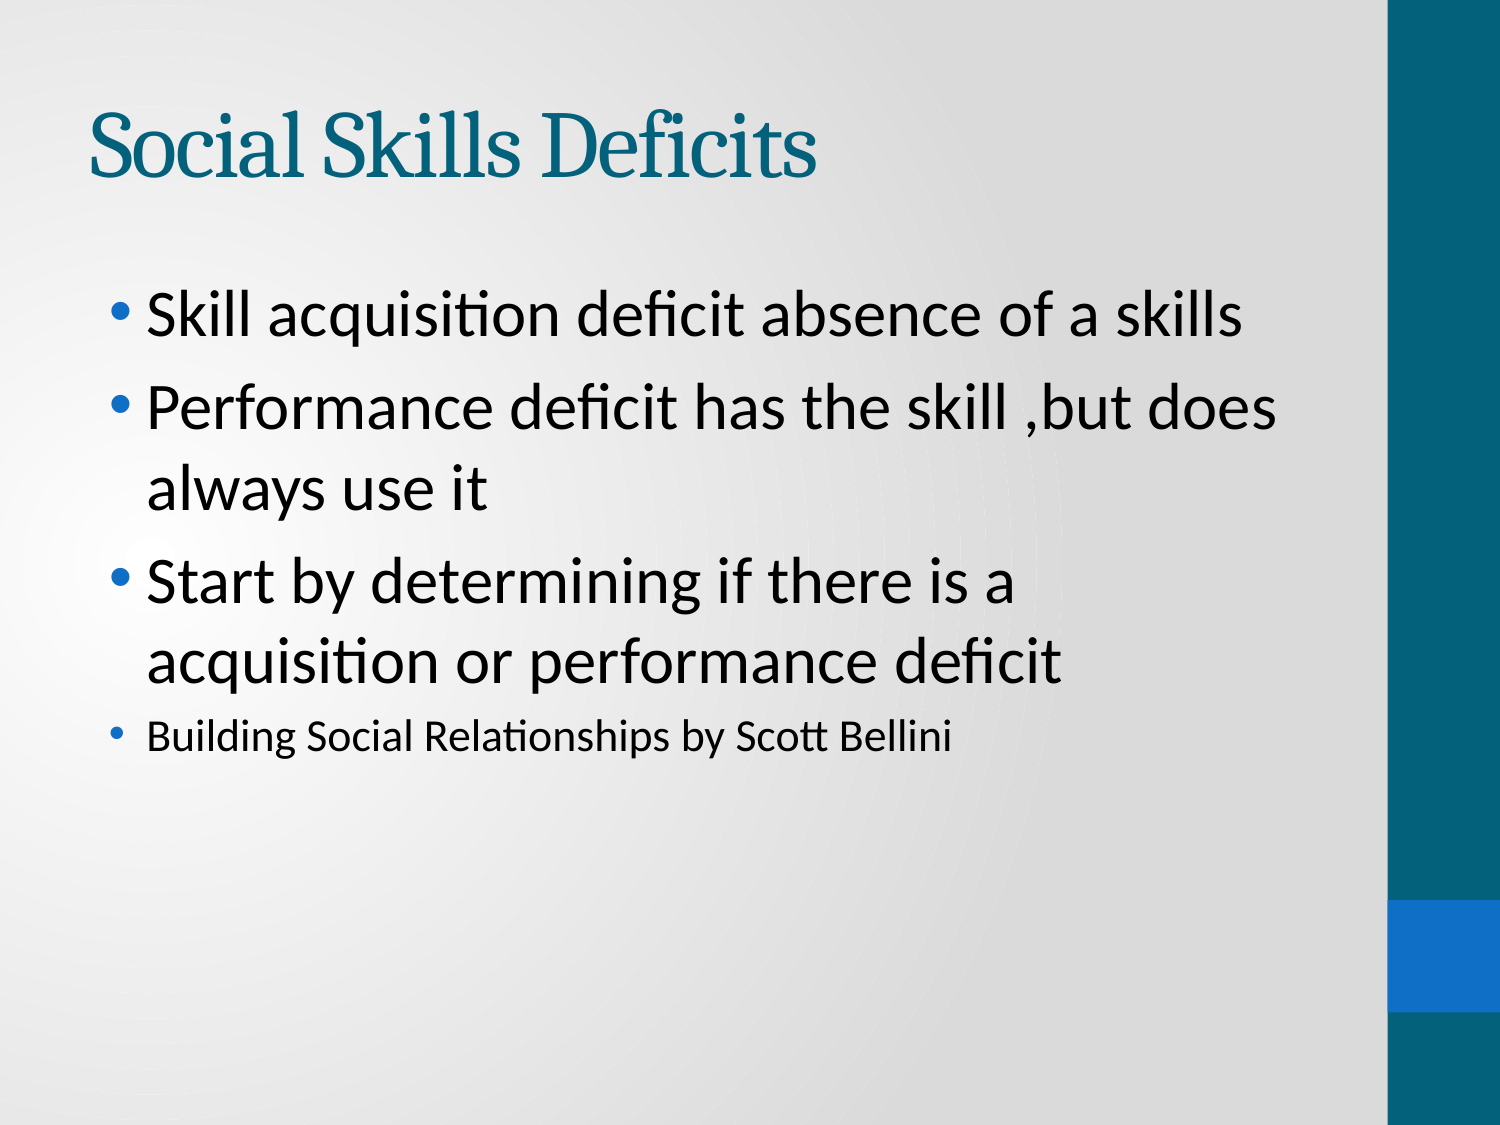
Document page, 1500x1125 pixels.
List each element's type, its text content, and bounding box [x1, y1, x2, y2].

list Skill acquisition deficit absence of a skills Performance deficit has the skill ,but does always use it Start by determining if there is a acquisition or performance deficit Building Social Relationships by Scott Bellini [75, 262, 1325, 1050]
title Social Skills Deficits [75, 45, 1325, 233]
